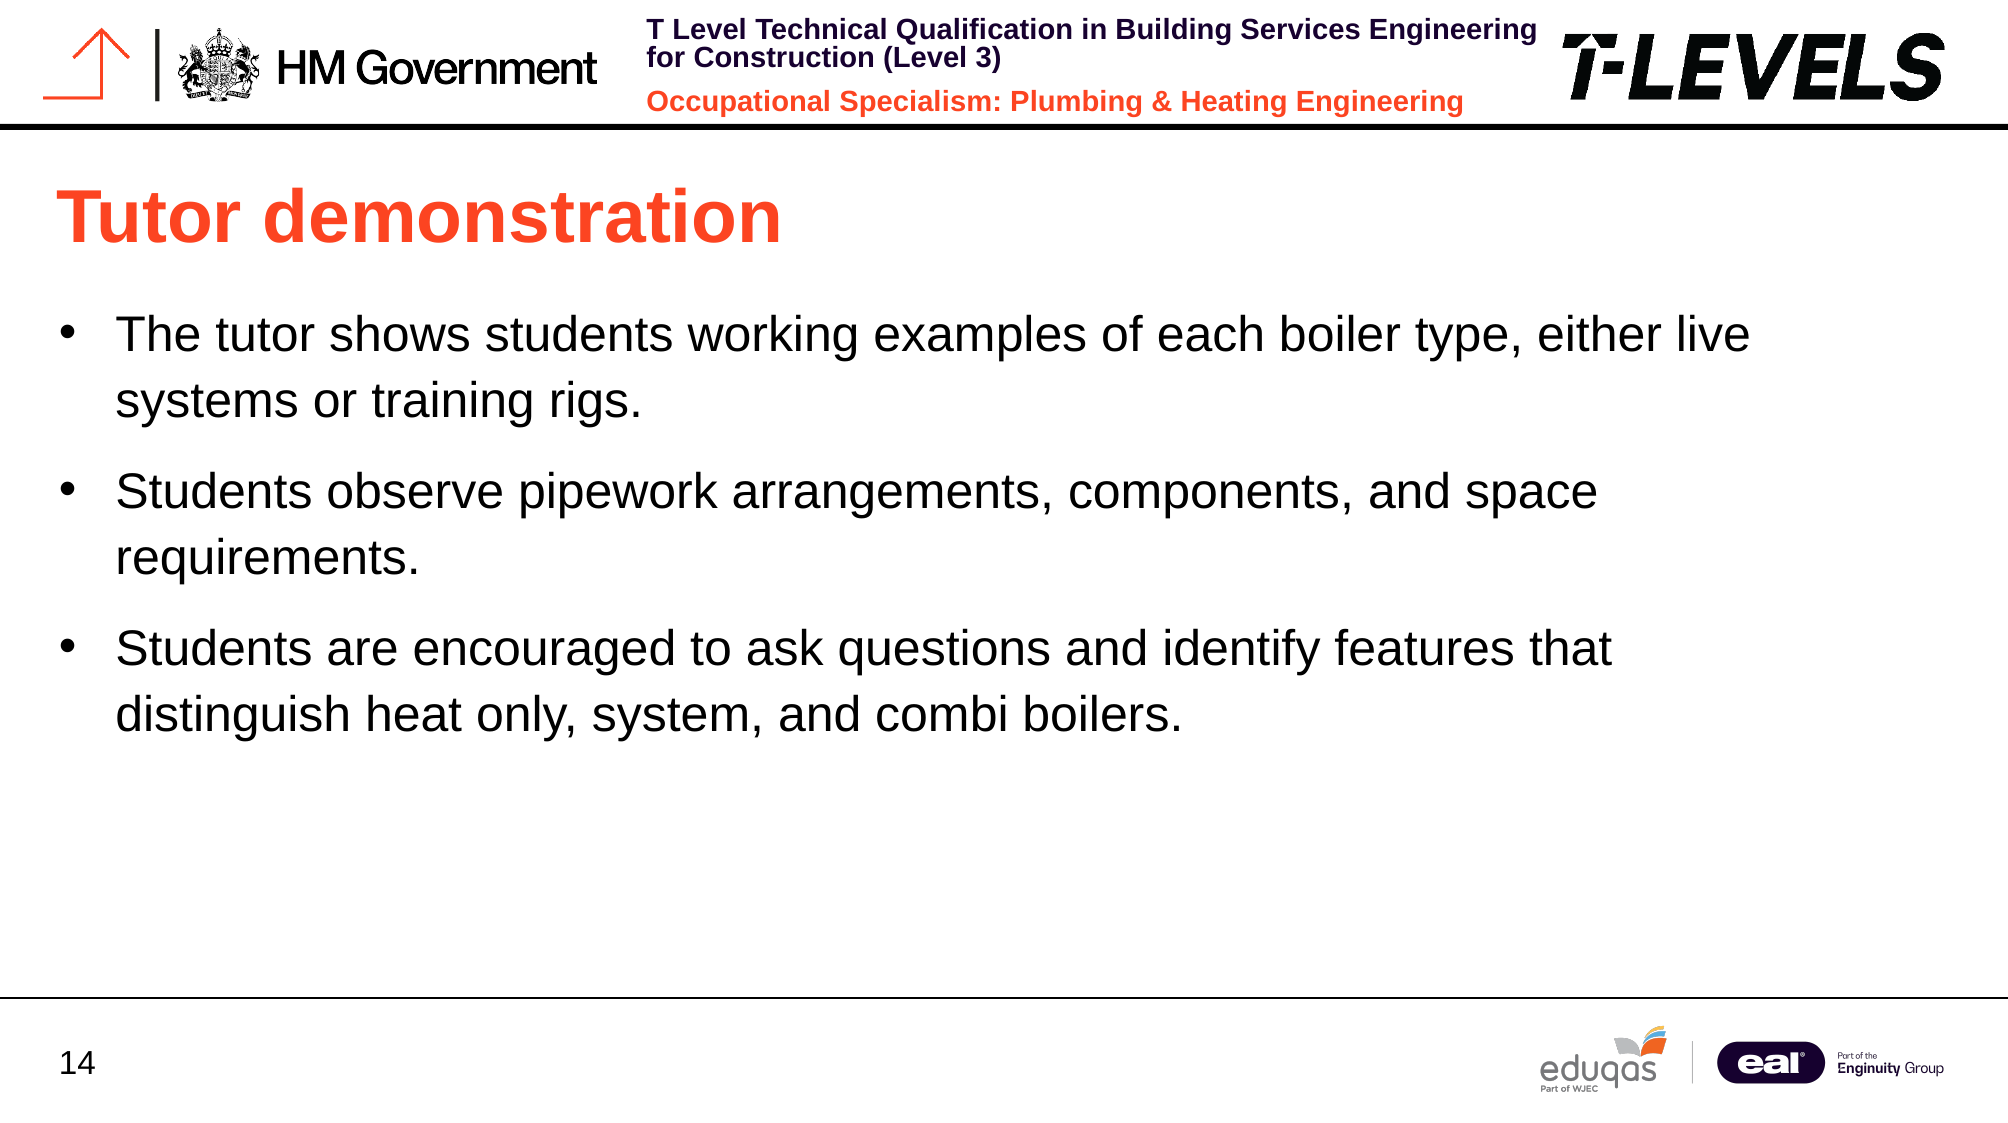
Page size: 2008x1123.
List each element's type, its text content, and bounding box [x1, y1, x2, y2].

picture [1543, 25, 1964, 108]
picture [155, 28, 597, 102]
picture [38, 27, 136, 100]
list The tutor shows students working examples of each boiler type, either live systems or training rigs. Students observe pipework arrangements, components, and space requirements. Students are encouraged to ask questions and identify features that distinguish heat only, system, and combi boilers. [59, 295, 1761, 975]
title Tutor demonstration [41, 111, 1949, 314]
picture [1535, 1021, 1949, 1097]
